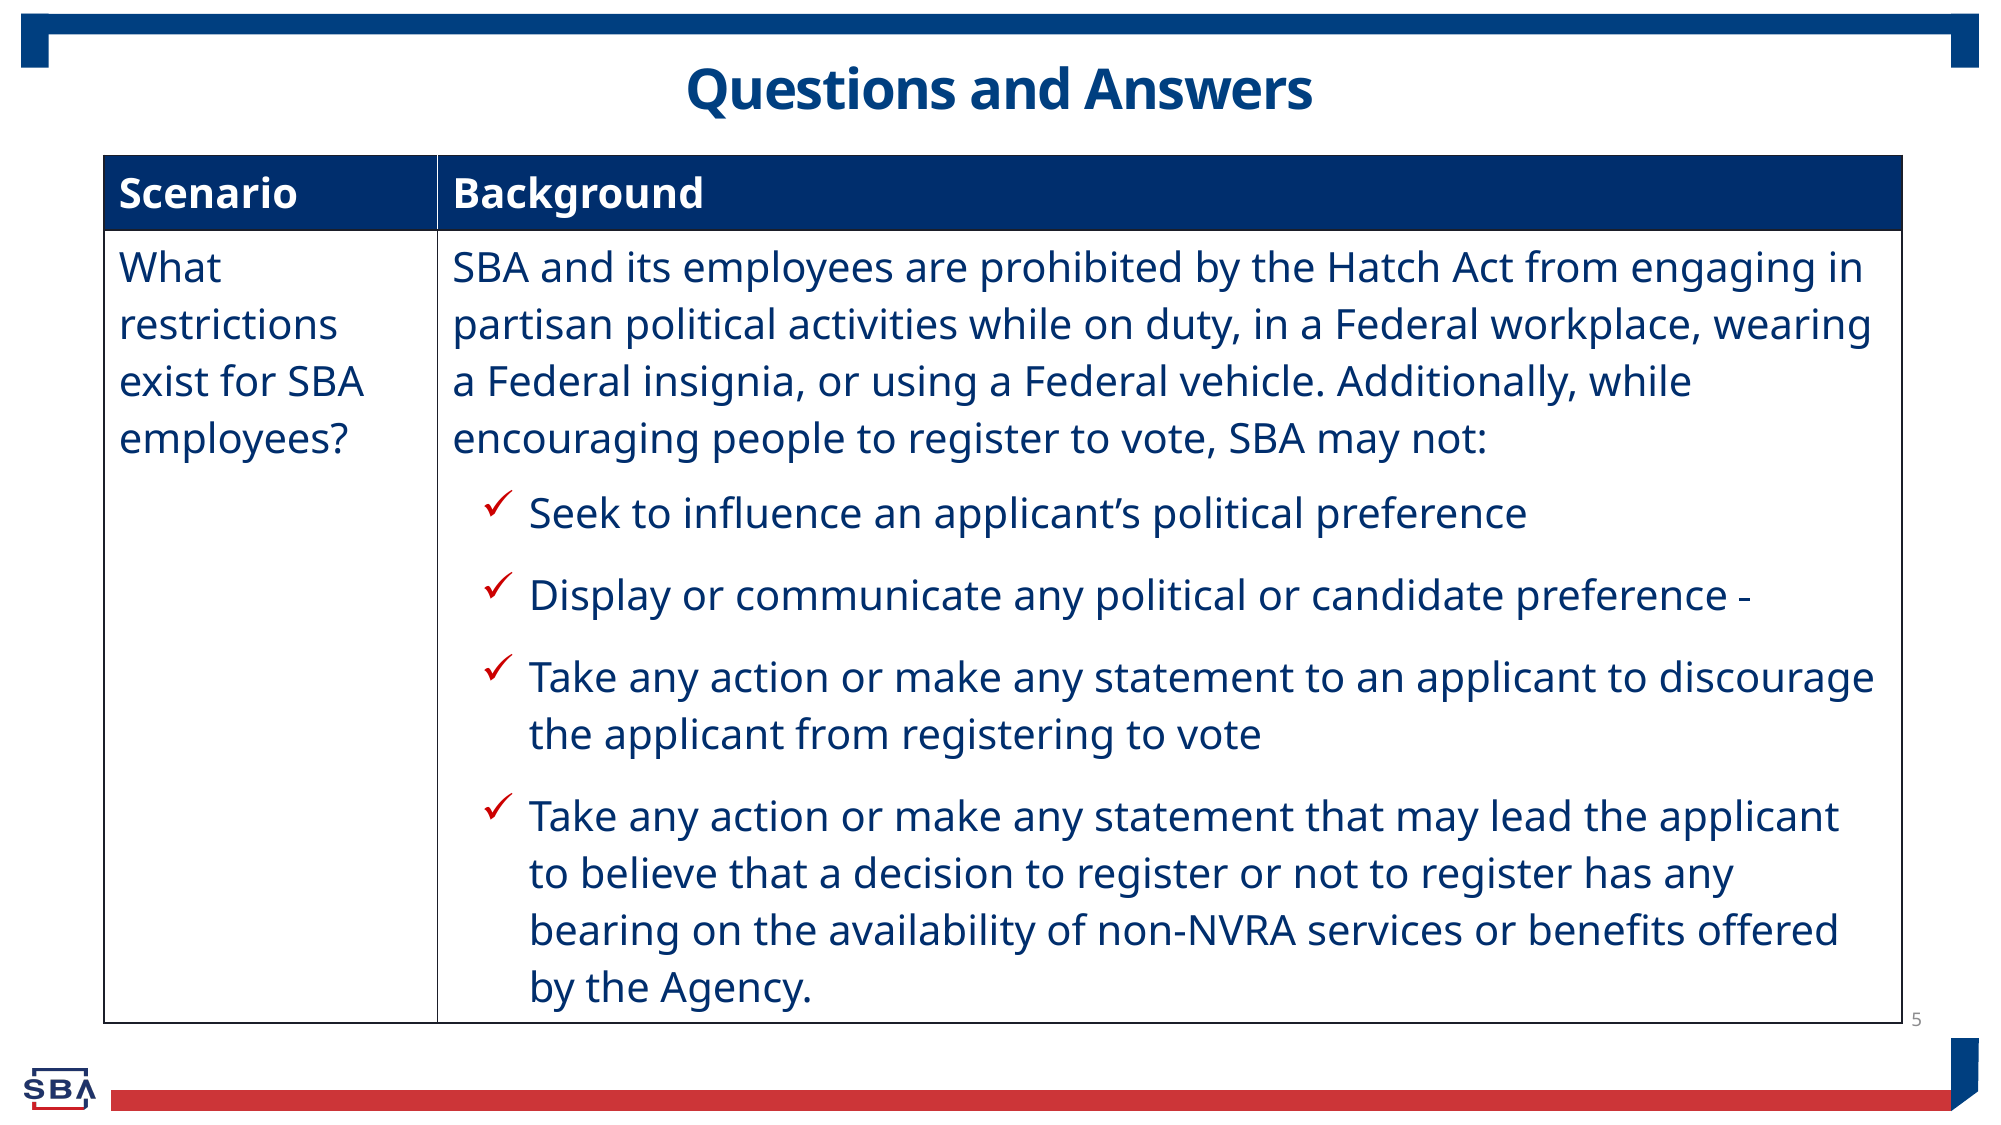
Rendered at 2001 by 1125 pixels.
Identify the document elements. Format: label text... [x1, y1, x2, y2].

title Questions and Answers [137, 53, 1863, 136]
table_header Background [438, 156, 1901, 229]
table_header Scenario [105, 156, 437, 229]
slide_number 5 [1487, 990, 1938, 1051]
table_cell What restrictions exist for SBA employees? [105, 231, 437, 1022]
picture [24, 1068, 97, 1110]
table_cell SBA and its employees are prohibited by the Hatch Act from engaging in partisan political activities while on duty, in a Federal workplace, wearing a Federal insignia, or using a Federal vehicle. Additionally, while encouraging people to register to vote, SBA may not: Seek to influence an applicant’s political preference Display or communicate any political or candidate preference Take any action or make any statement to an applicant to discourage the applicant from registering to vote Take any action or make any statement that may lead the applicant to believe that a decision to register or not to register has any bearing on the availability of non-NVRA services or benefits offered by the Agency. [438, 231, 1901, 1022]
